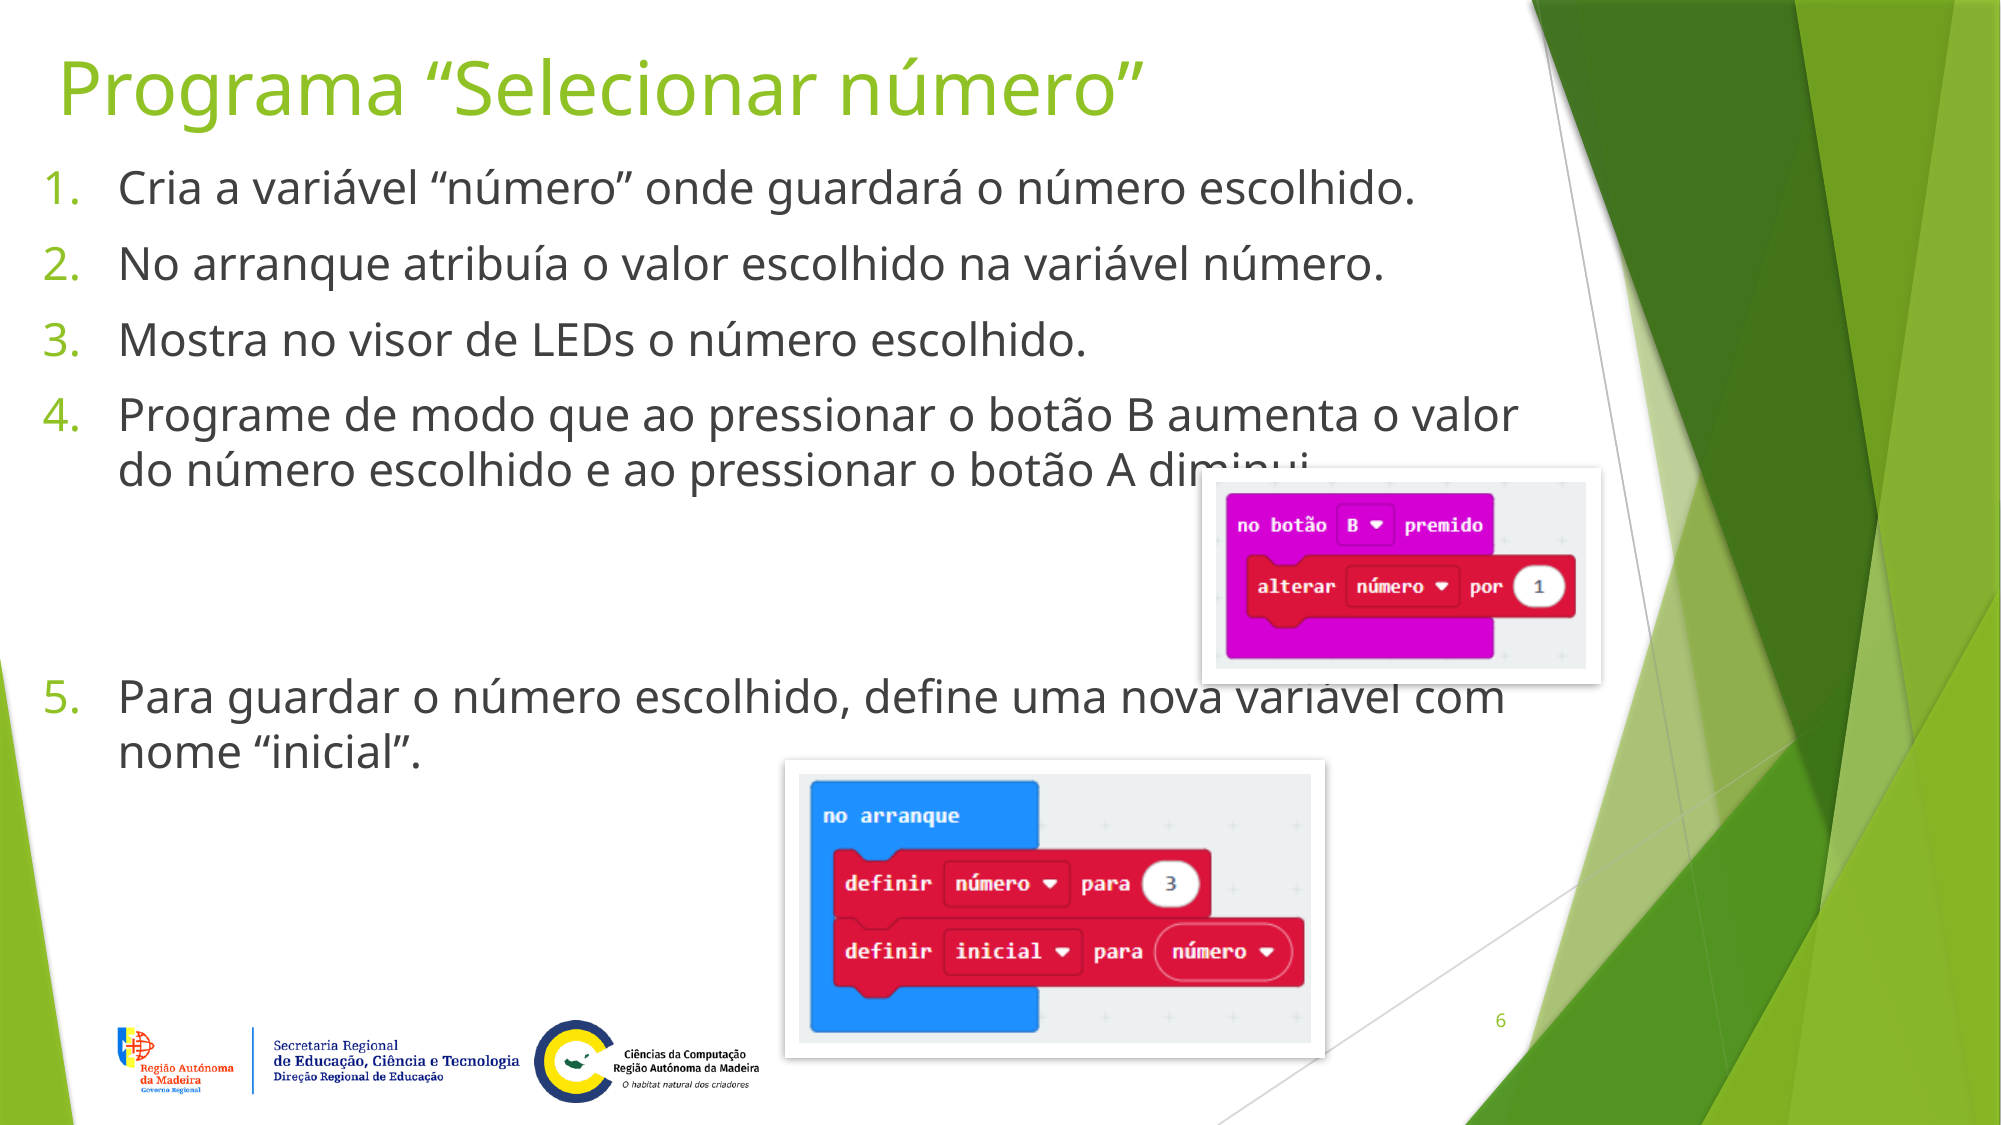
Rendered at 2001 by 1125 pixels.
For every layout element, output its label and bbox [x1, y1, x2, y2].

text_box [110, 1020, 759, 1103]
picture [798, 773, 1312, 1044]
picture [1215, 481, 1587, 670]
text_box [0, 0, 2000, 1125]
